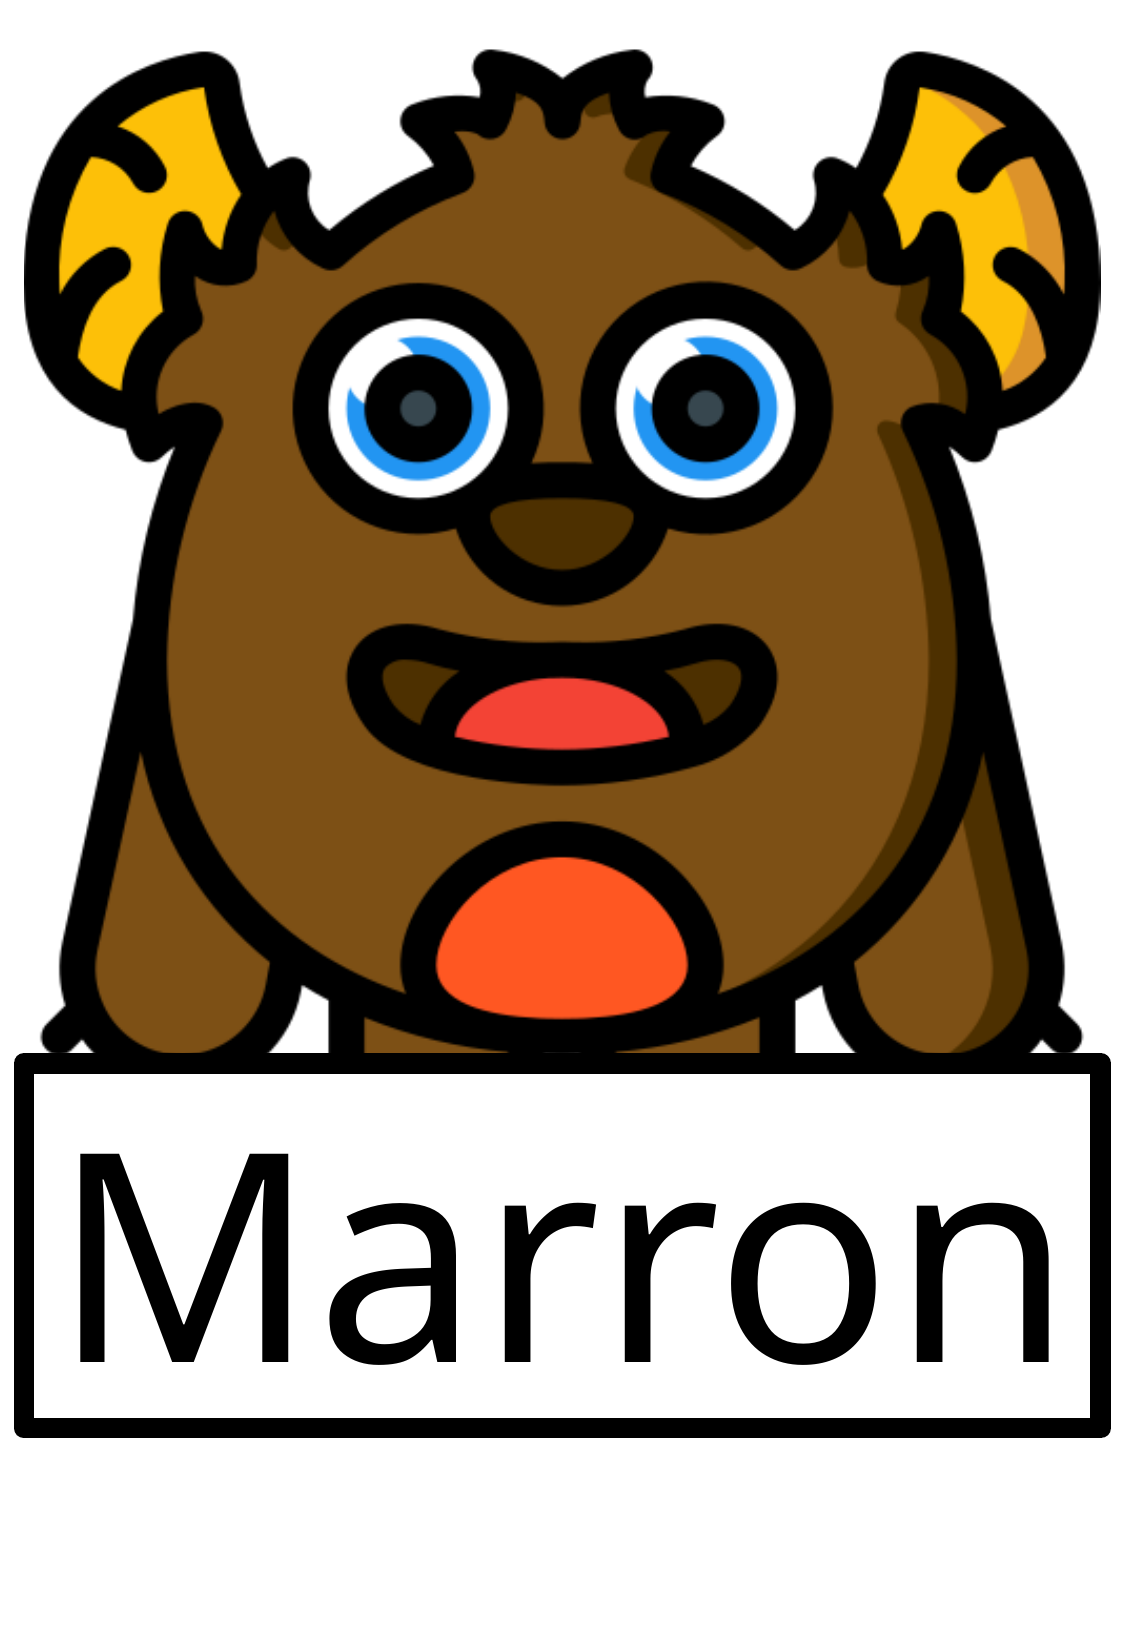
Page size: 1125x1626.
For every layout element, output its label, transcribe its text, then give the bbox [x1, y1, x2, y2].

picture [24, 48, 1101, 1125]
text_box Marron [24, 1125, 1101, 1429]
